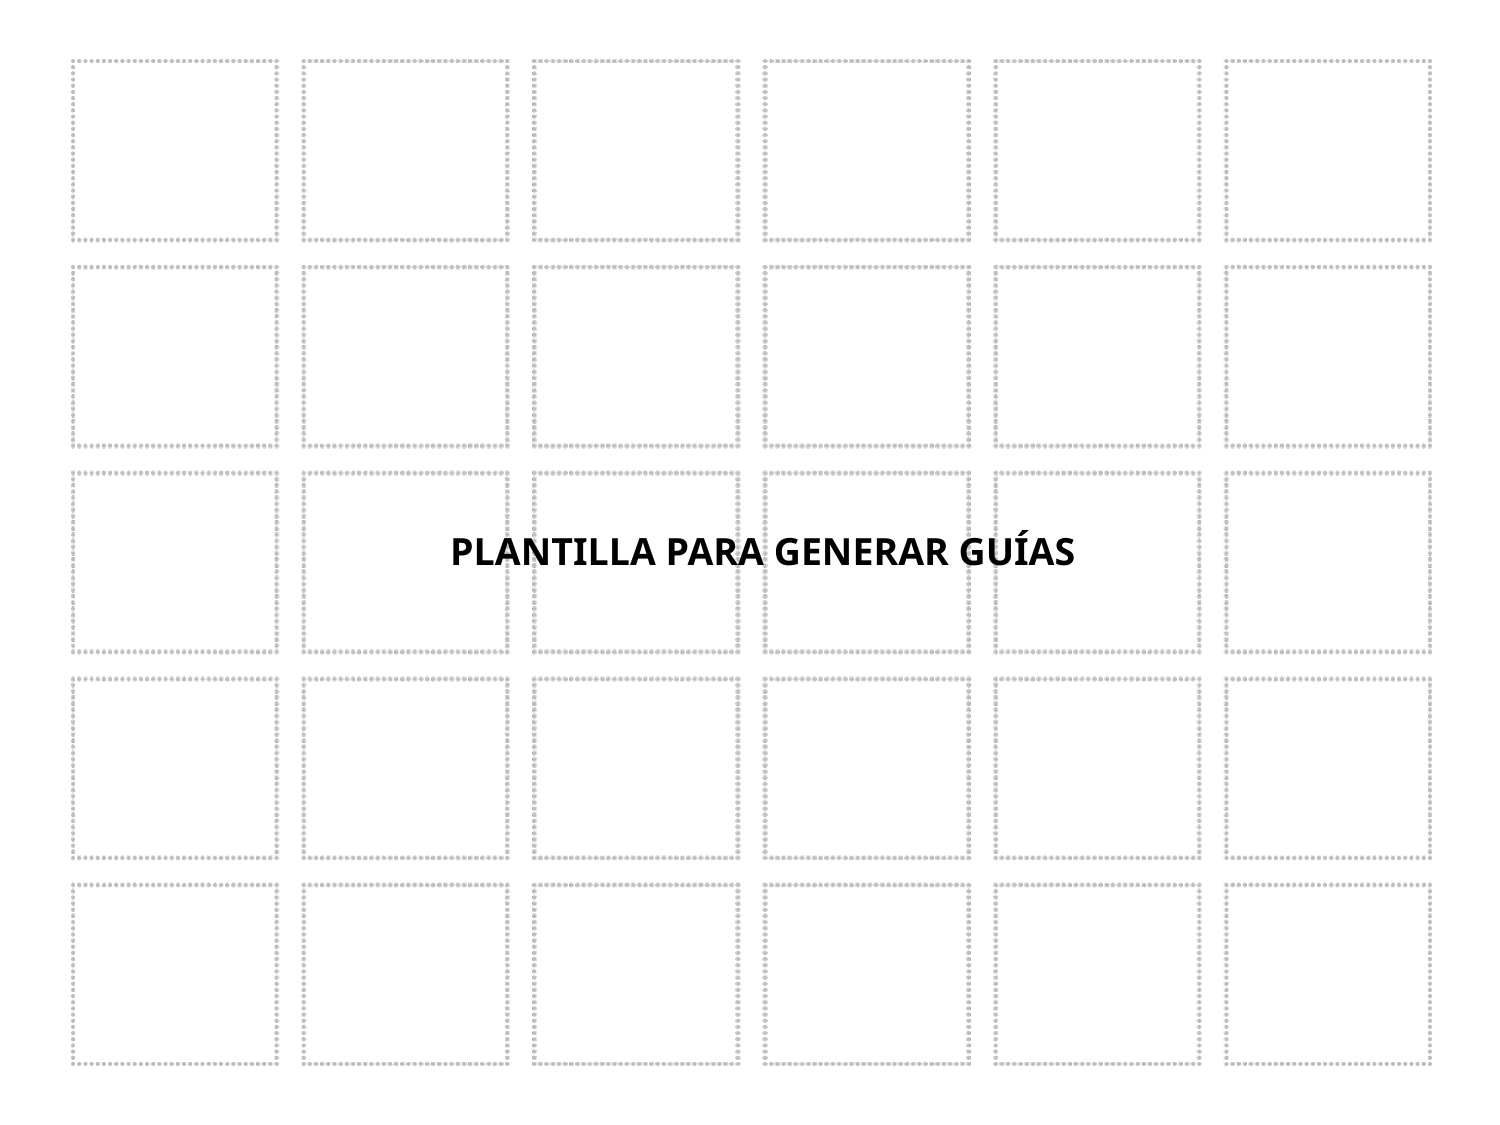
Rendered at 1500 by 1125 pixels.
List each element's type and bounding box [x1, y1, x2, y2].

picture [71, 59, 1432, 1066]
